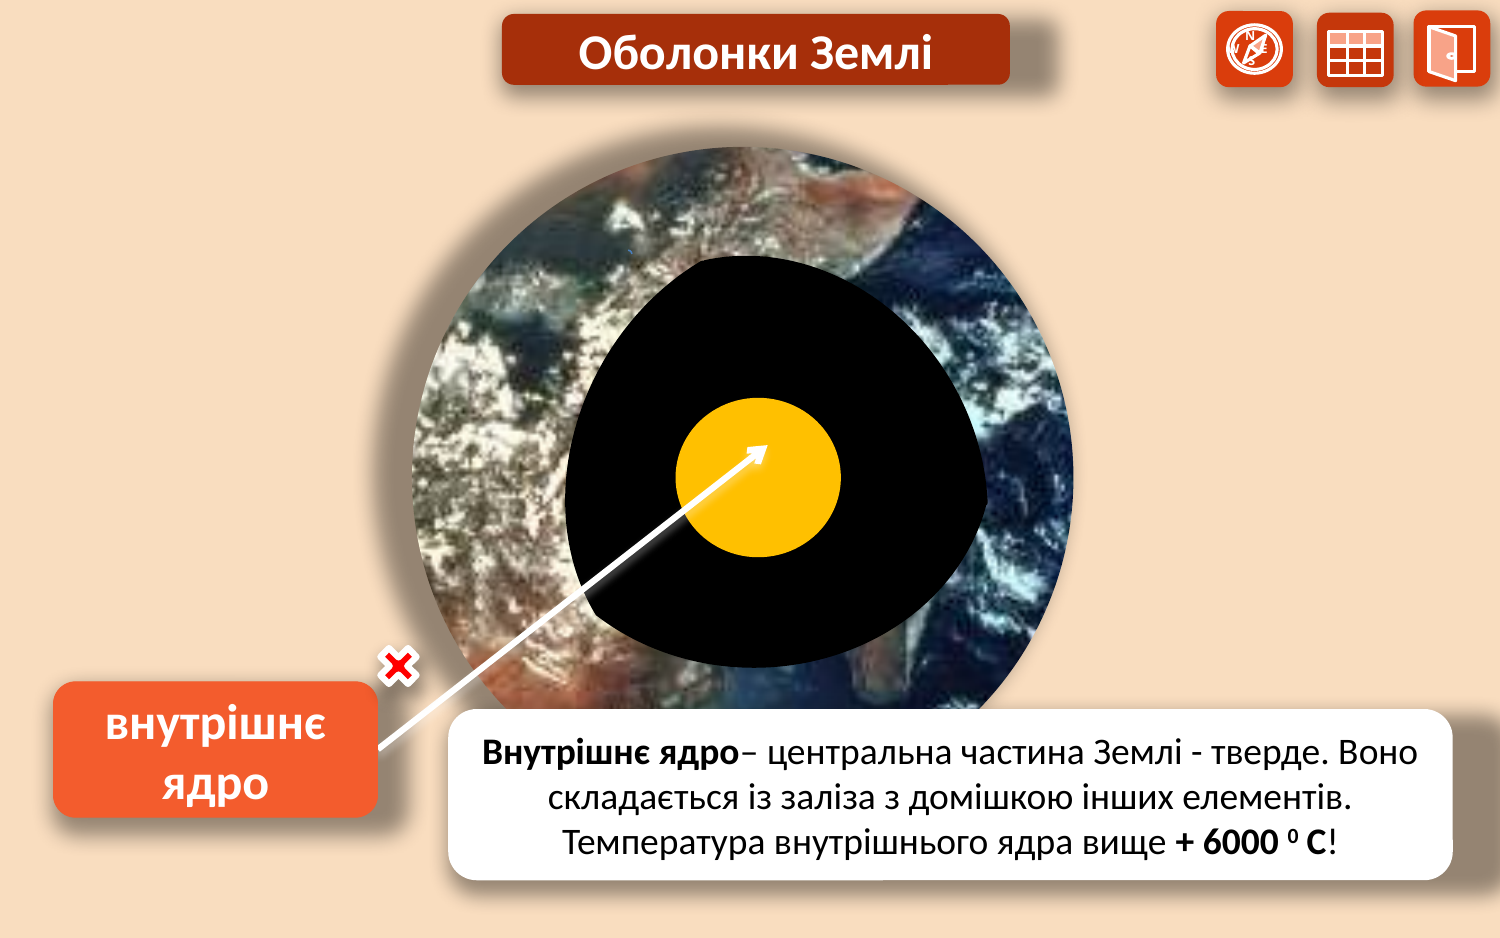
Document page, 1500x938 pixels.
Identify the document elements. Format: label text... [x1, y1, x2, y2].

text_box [517, 222, 991, 724]
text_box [52, 444, 768, 818]
text_box [996, 261, 1076, 694]
text_box Оболонки Землі [499, 11, 1012, 87]
text_box Внутрішнє ядро– центральна частина Землі - тверде. Воно складається із заліза з домішкою інших елементів. Температура внутрішнього ядра вище + 6000 0 С! [446, 706, 1455, 883]
text_box [530, 144, 955, 221]
text_box [411, 237, 512, 443]
